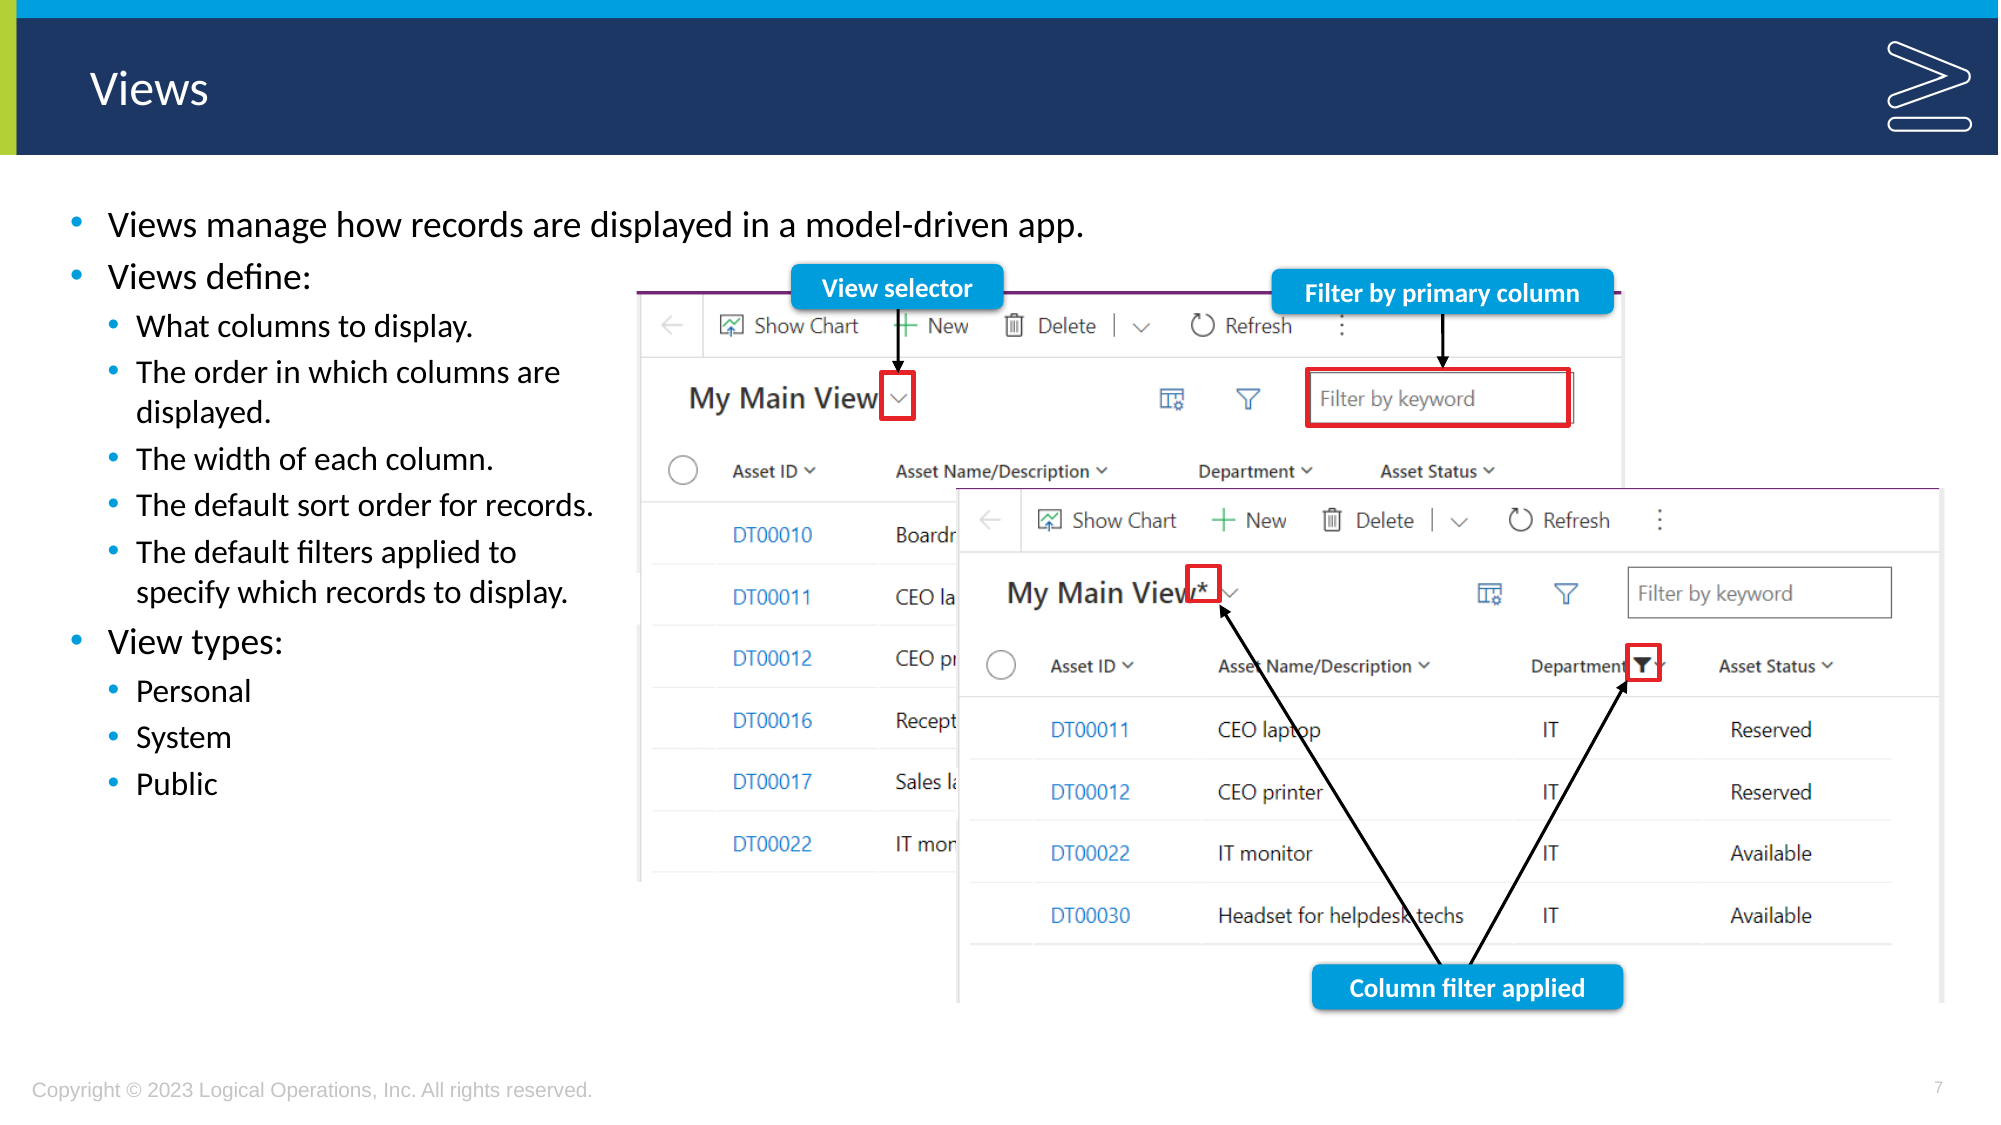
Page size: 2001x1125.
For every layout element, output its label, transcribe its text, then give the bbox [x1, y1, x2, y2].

slide_number 7 [1491, 1057, 1959, 1118]
picture [1850, 19, 1998, 155]
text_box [636, 263, 1945, 1010]
picture [0, 0, 74, 155]
list Views manage how records are displayed in a model-driven app. Views define: What columns to display. The order in which columns are displayed. The width of each column. The default sort order for records. The default filters applied to specify which records to display. View types: Personal System Public [55, 192, 1968, 1037]
title Views [74, 16, 1850, 155]
